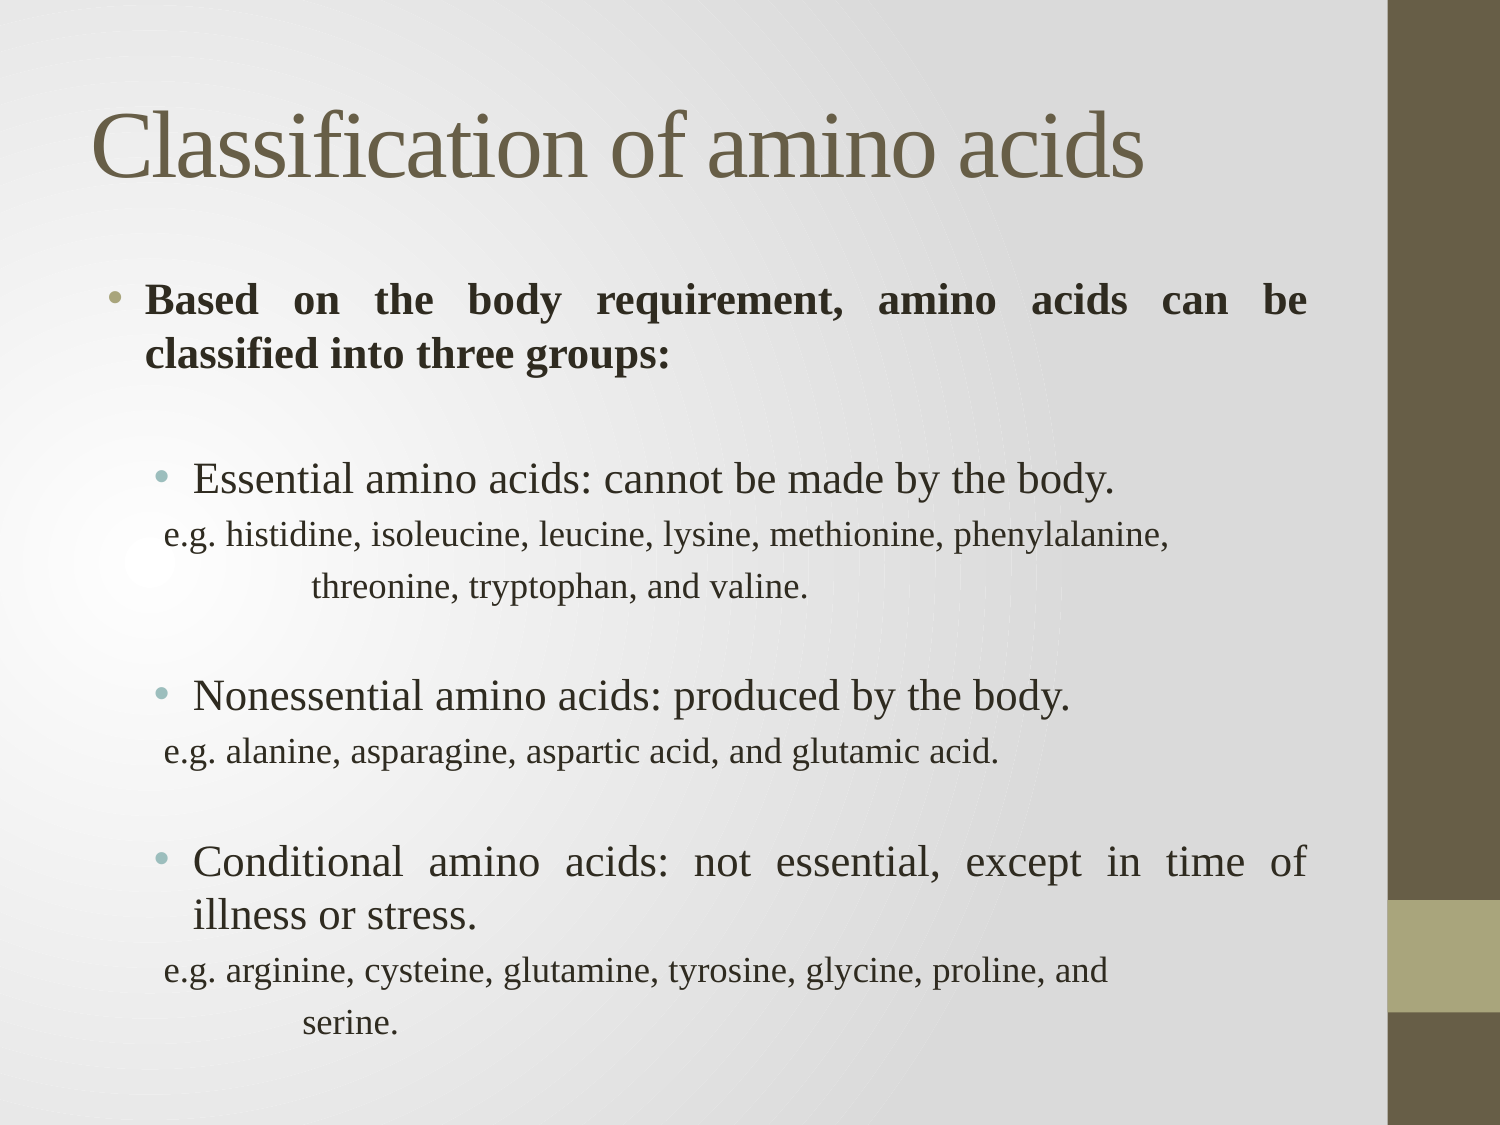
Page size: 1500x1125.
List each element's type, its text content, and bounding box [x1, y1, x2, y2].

title Classification of amino acids [75, 45, 1325, 233]
list Based on the body requirement, amino acids can be classified into three groups: Essential amino acids: cannot be made by the body. e.g. histidine, isoleucine, leucine, lysine, methionine, phenylalanine, threonine, tryptophan, and valine. Nonessential amino acids: produced by the body. e.g. alanine, asparagine, aspartic acid, and glutamic acid. Conditional amino acids: not essential, except in time of illness or stress. e.g. arginine, cysteine, glutamine, tyrosine, glycine, proline, and serine. [75, 262, 1325, 1089]
